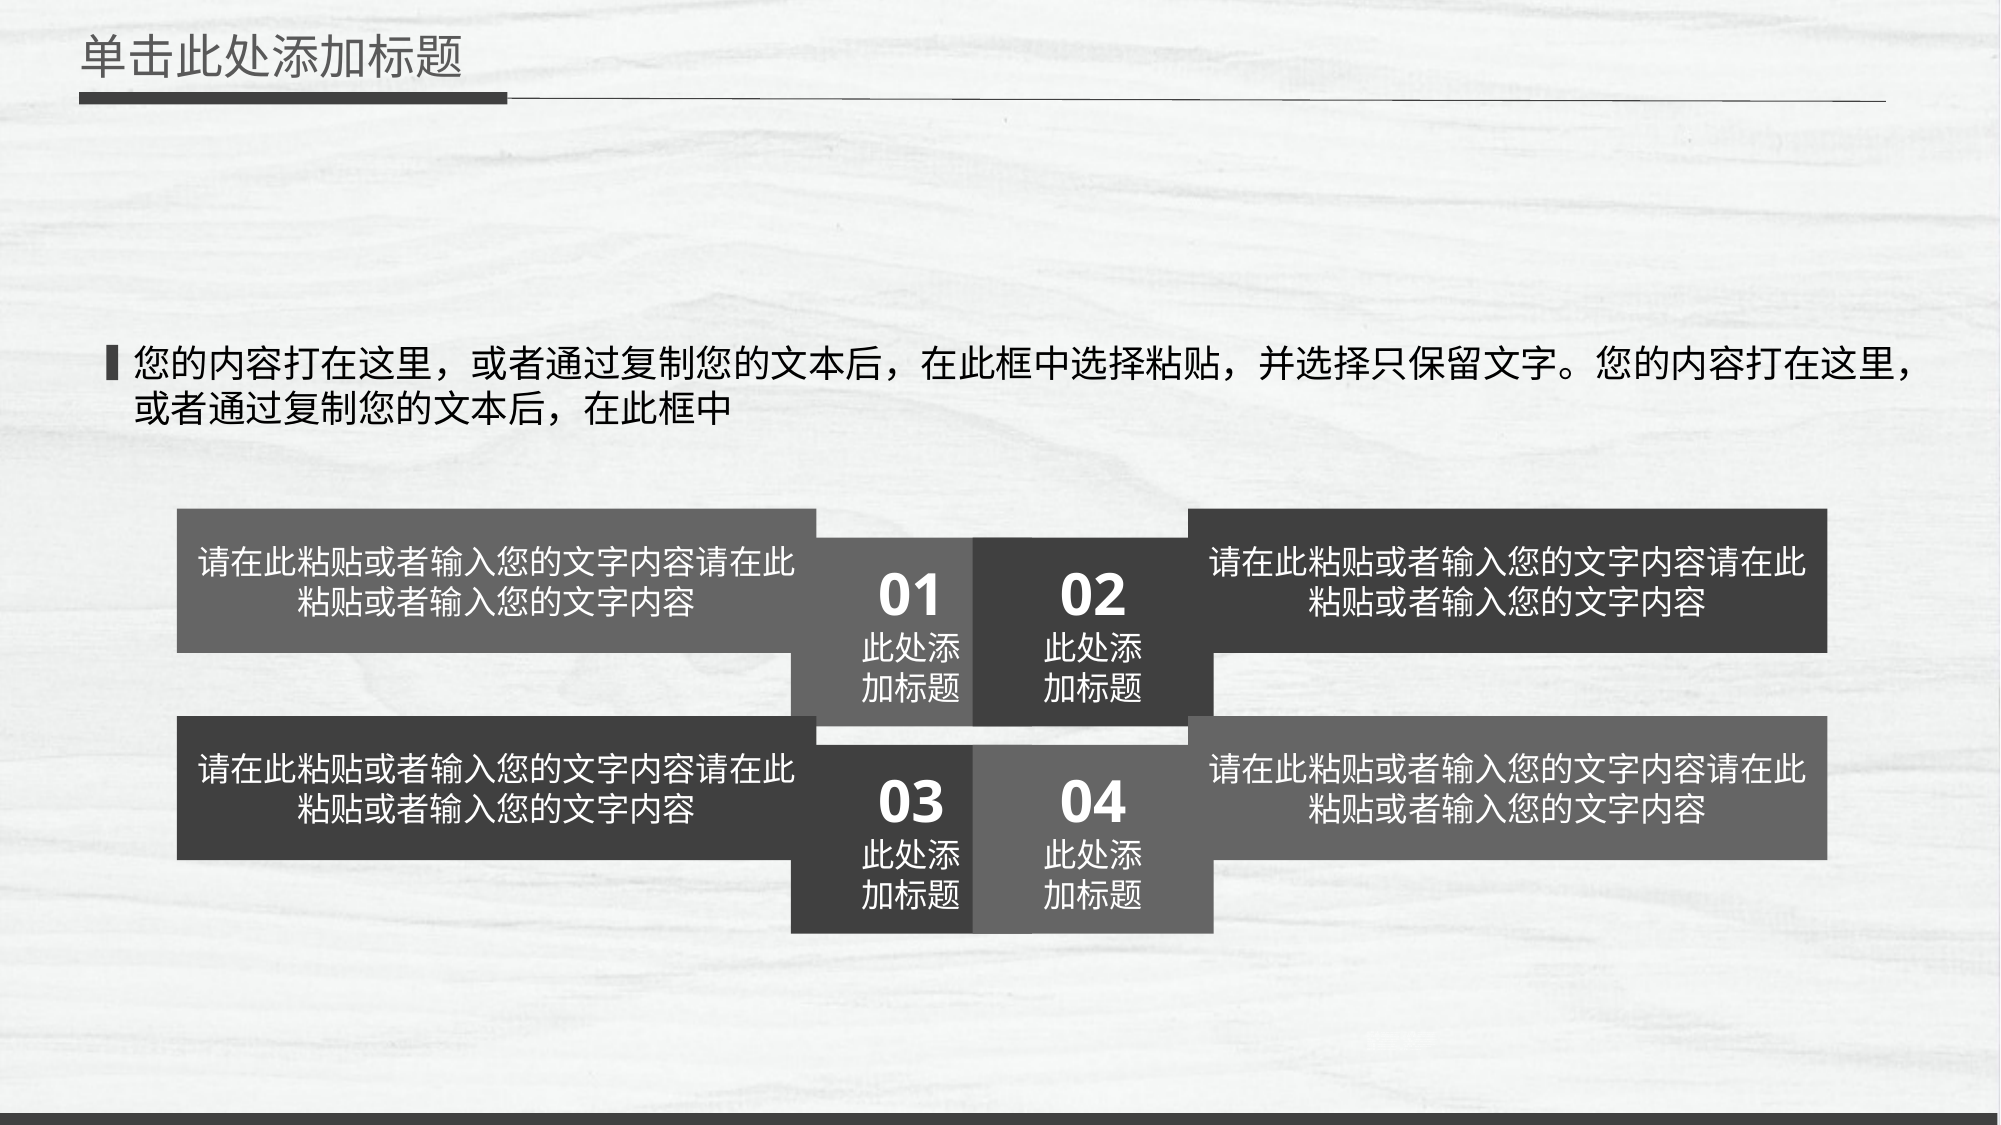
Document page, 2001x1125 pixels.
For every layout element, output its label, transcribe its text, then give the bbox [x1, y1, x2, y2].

picture [0, 0, 2001, 1125]
text_box 单击此处添加标题 [64, 15, 522, 95]
text_box [105, 344, 119, 381]
text_box 03 此处添 加标题 [790, 744, 972, 935]
text_box 请在此粘贴或者输入您的文字内容请在此粘贴或者输入您的文字内容 [1187, 508, 1828, 654]
text_box [78, 95, 508, 105]
text_box 请在此粘贴或者输入您的文字内容请在此粘贴或者输入您的文字内容 [1187, 715, 1828, 861]
text_box [0, 1112, 1998, 1125]
text_box 请在此粘贴或者输入您的文字内容请在此粘贴或者输入您的文字内容 [176, 715, 817, 861]
text_box 请在此粘贴或者输入您的文字内容请在此粘贴或者输入您的文字内容 [176, 508, 817, 654]
text_box 02 此处添 加标题 [972, 537, 1215, 727]
text_box 04 此处添 加标题 [972, 744, 1215, 935]
text_box 01 此处添 加标题 [790, 537, 972, 727]
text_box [507, 98, 1886, 102]
text_box 您的内容打在这里，或者通过复制您的文本后，在此框中选择粘贴，并选择只保留文字。您的内容打在这里，或者通过复制您的文本后，在此框中 [118, 332, 1963, 437]
